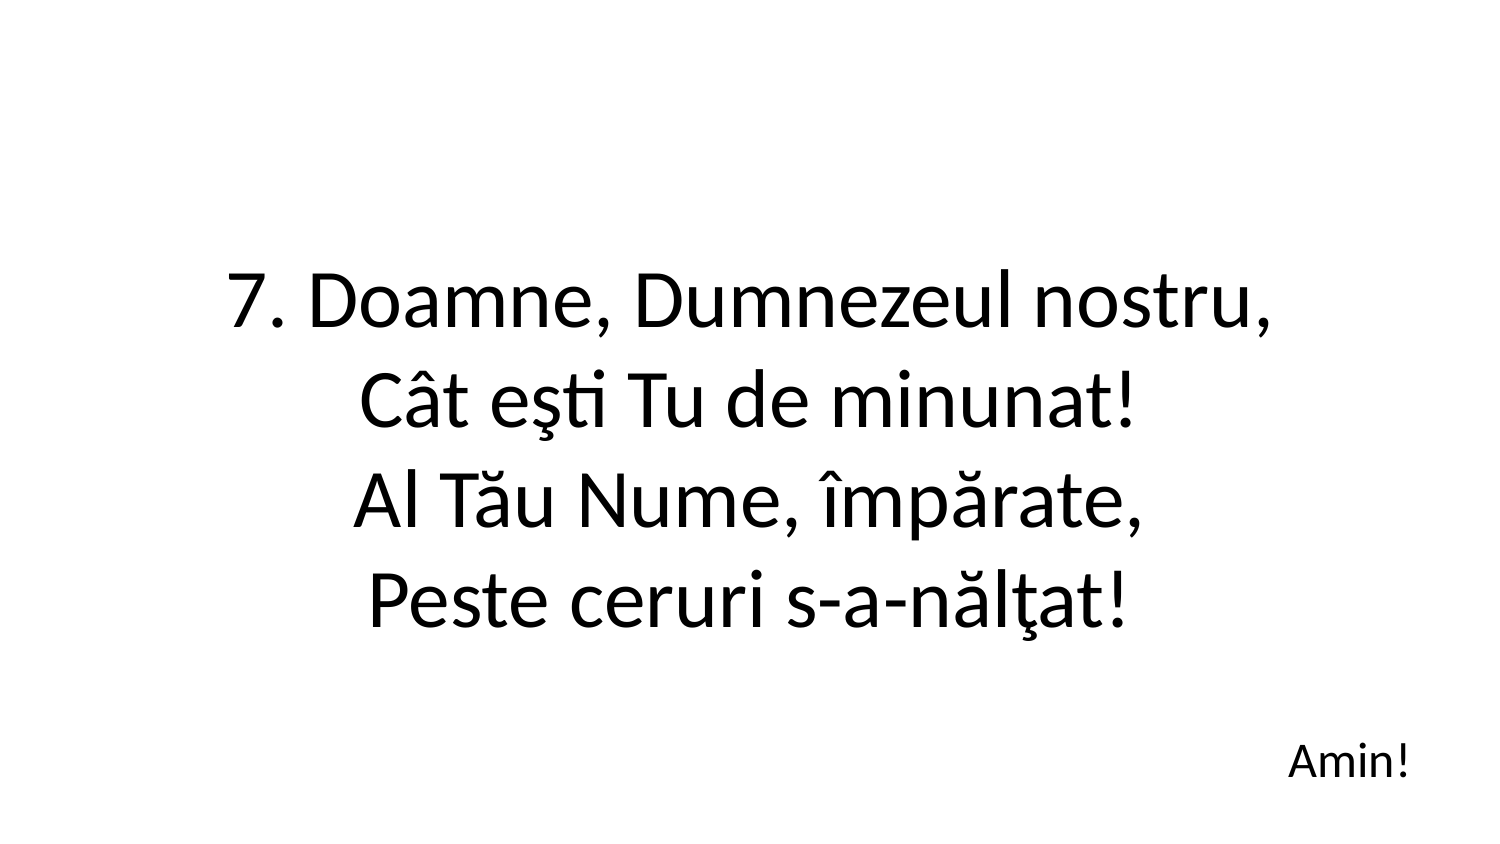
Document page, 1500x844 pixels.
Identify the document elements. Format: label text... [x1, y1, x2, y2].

text_box 7. Doamne, Dumnezeul nostru, Cât eşti Tu de minunat! Al Tău Nume, împărate, Peste ceruri s-a-nălţat! [210, 192, 1290, 652]
text_box Amin! [1273, 674, 1427, 795]
